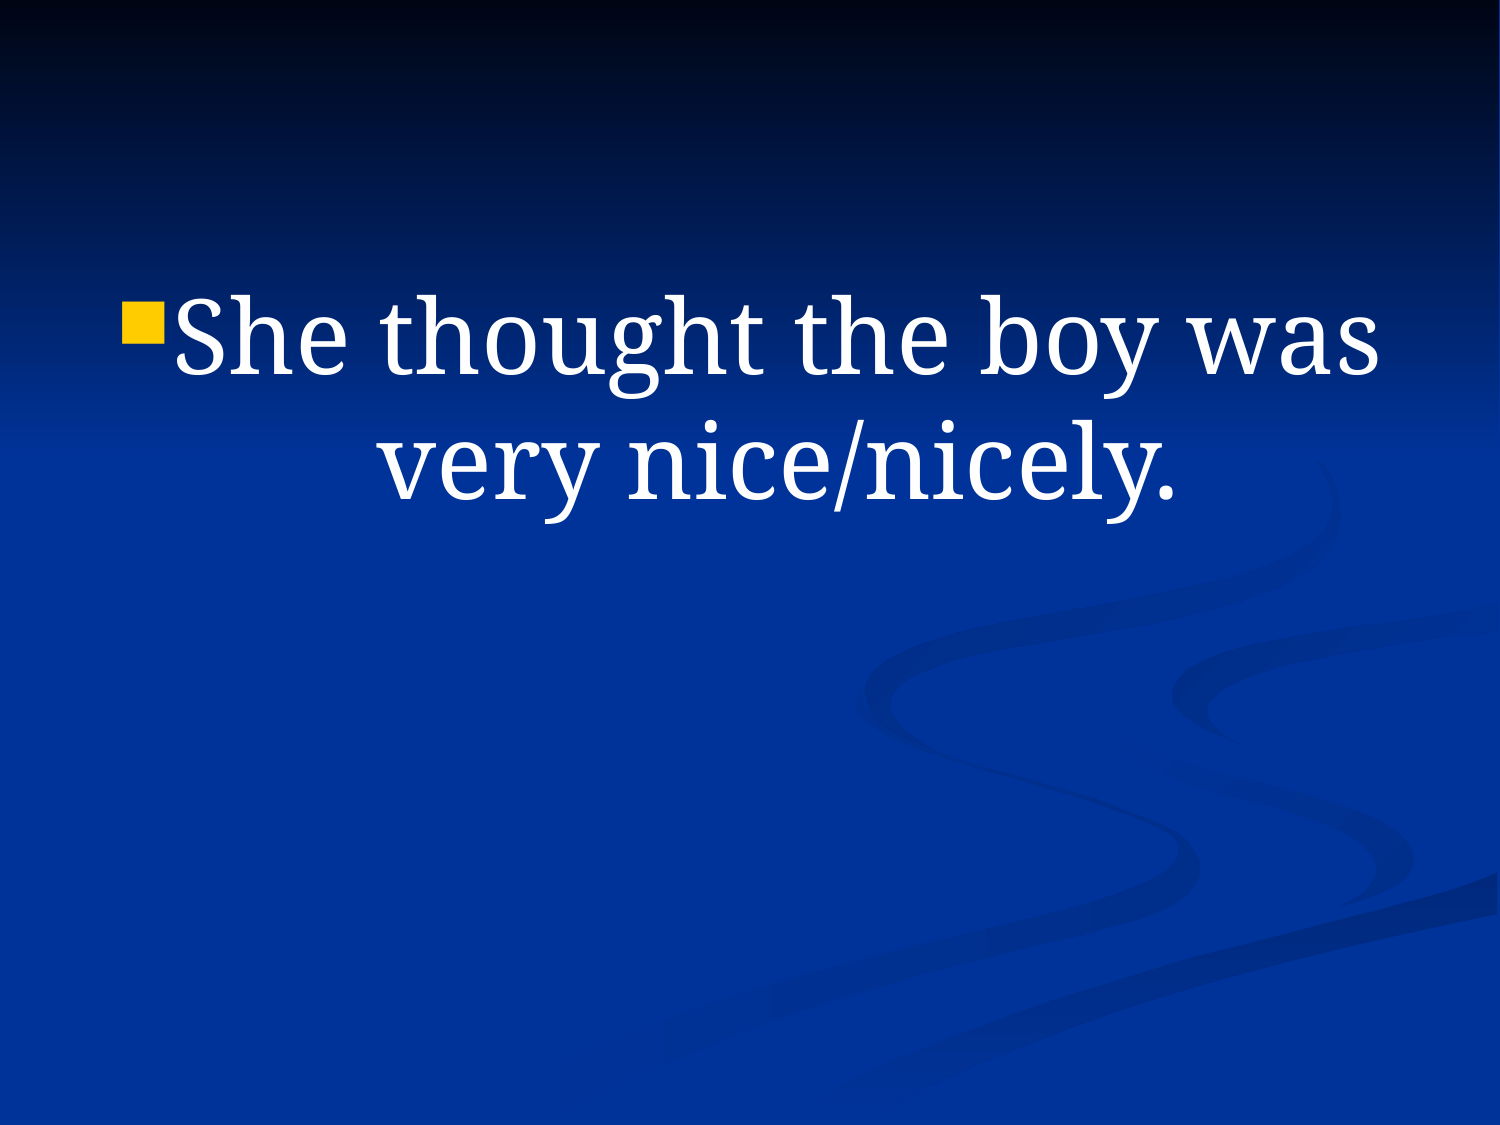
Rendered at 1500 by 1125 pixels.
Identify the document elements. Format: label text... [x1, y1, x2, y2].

list She thought the boy was very nice/nicely. [75, 262, 1425, 1005]
